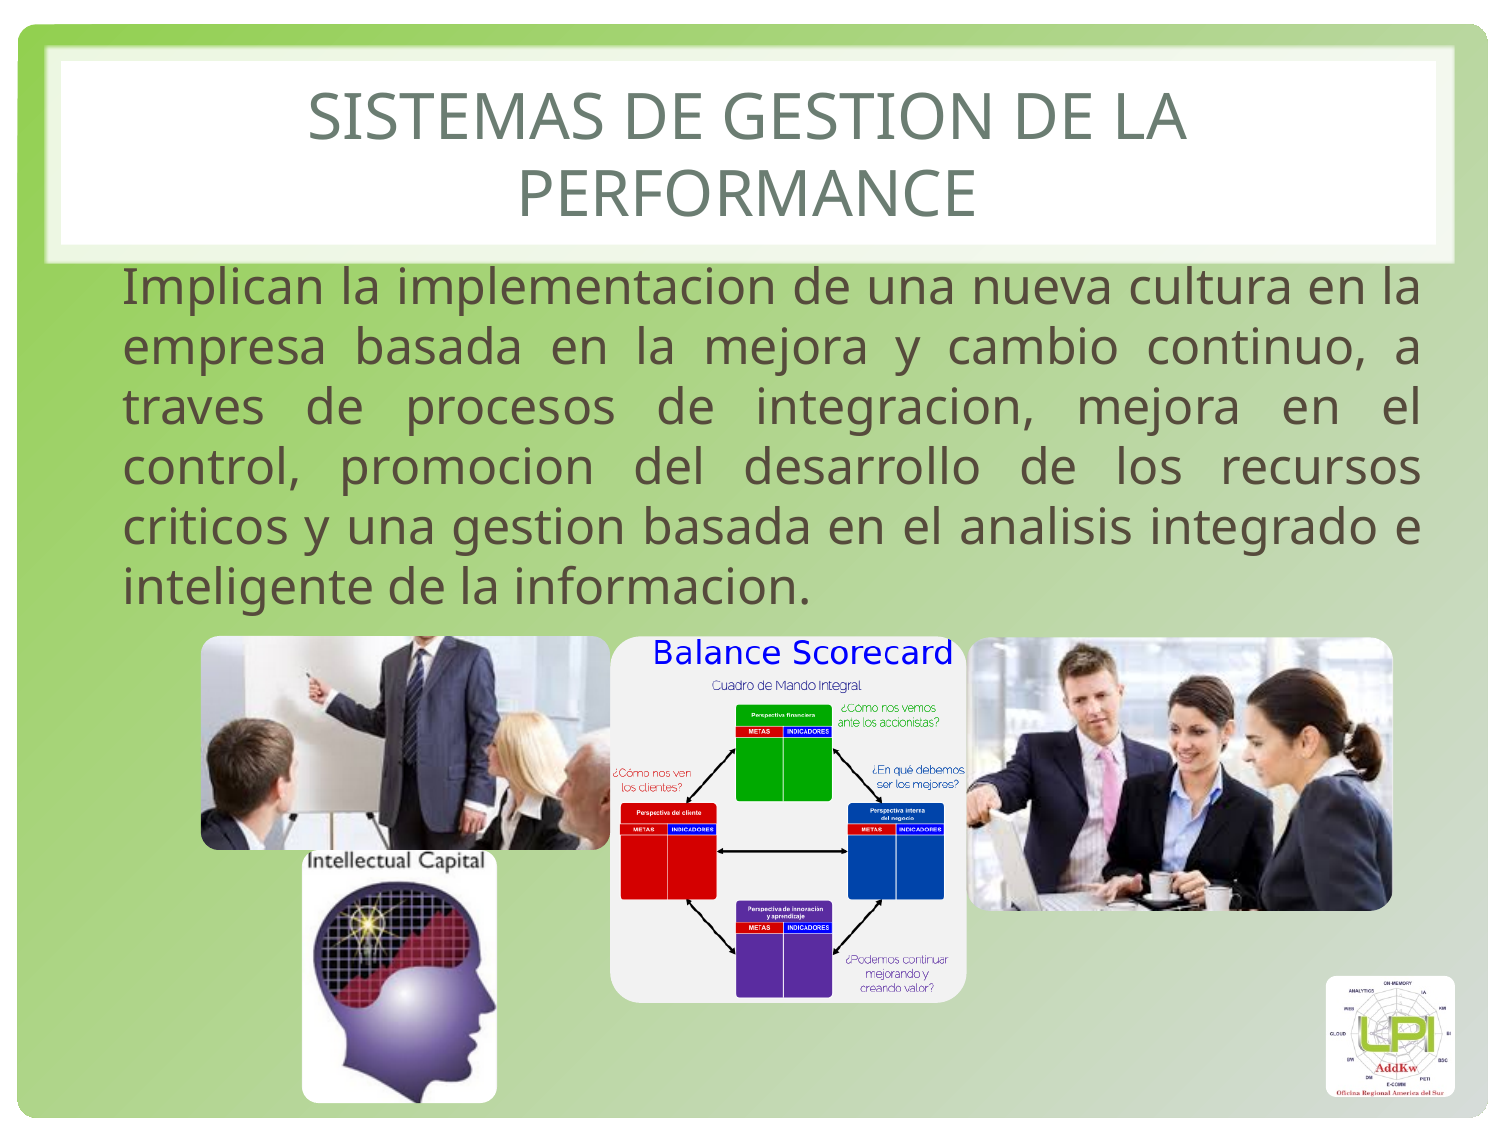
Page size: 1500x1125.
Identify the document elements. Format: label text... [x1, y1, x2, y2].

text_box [200, 635, 1394, 1104]
picture [1394, 975, 1455, 1097]
title Sistemas de gestion de la performance [69, 66, 1425, 238]
list Implican la implementacion de una nueva cultura en la empresa basada en la mejora y cambio continuo, a traves de procesos de integracion, mejora en el control, promocion del desarrollo de los recursos criticos y una gestion basada en el analisis integrado e inteligente de la informacion. [88, 246, 1439, 965]
